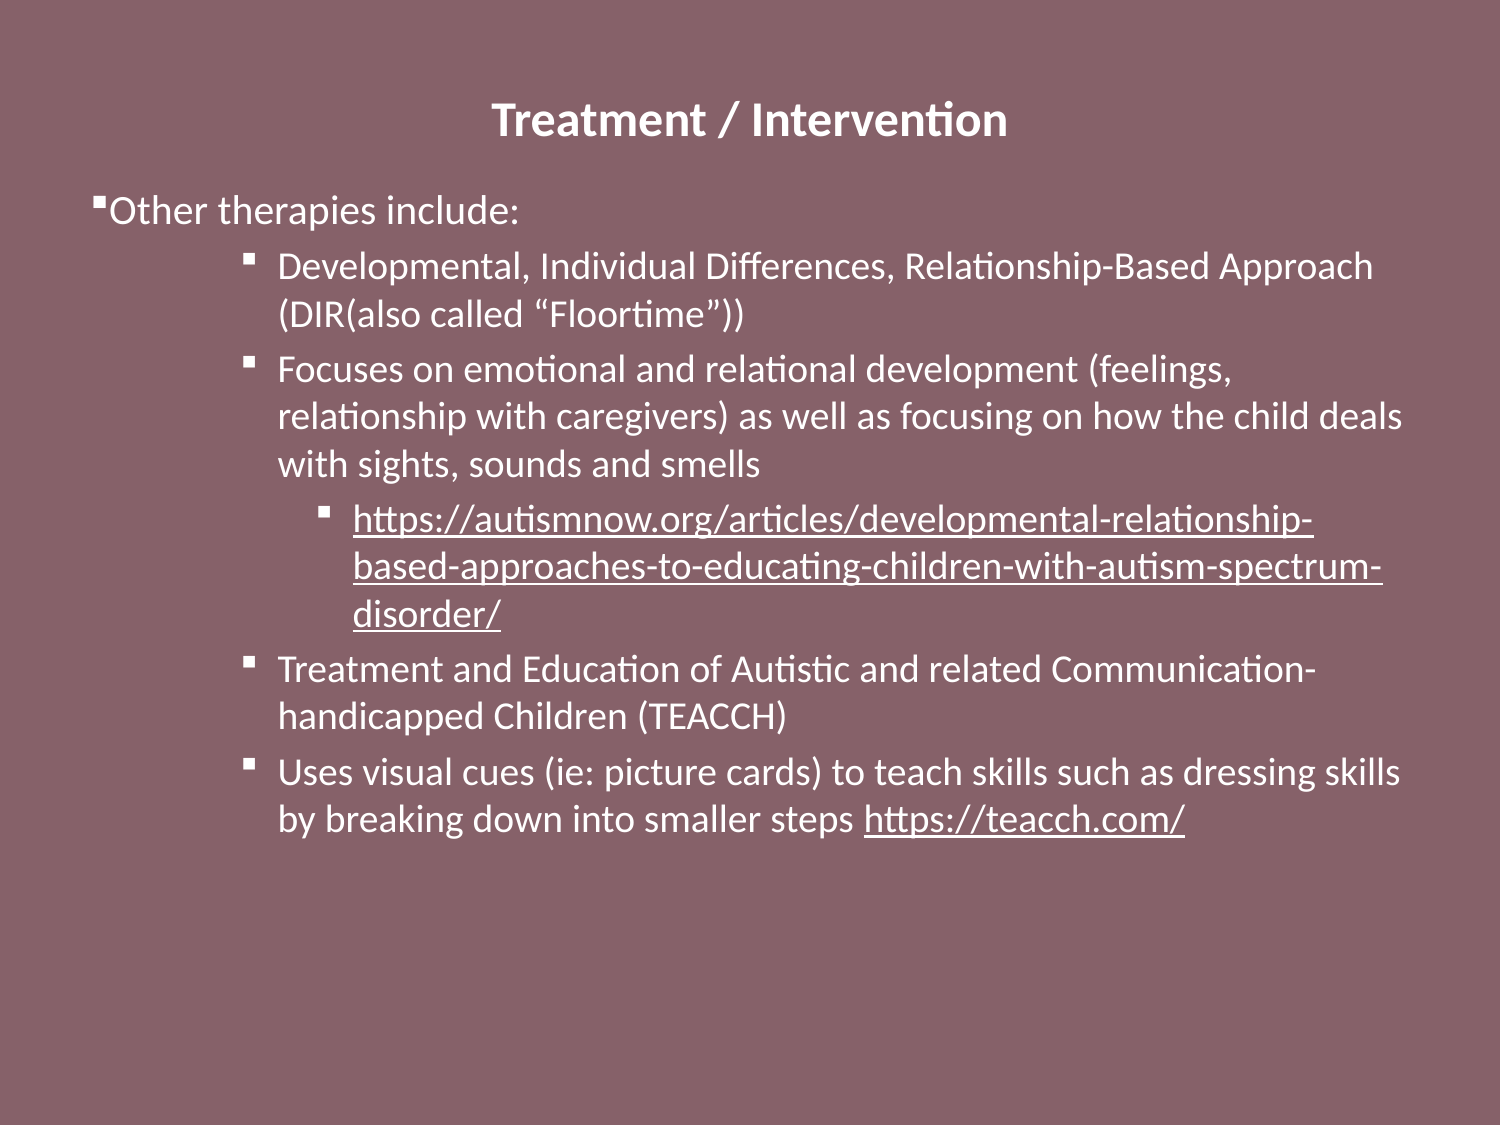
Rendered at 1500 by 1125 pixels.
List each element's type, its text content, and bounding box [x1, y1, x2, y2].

title Treatment / Intervention [75, 45, 1425, 174]
list Other therapies include: Developmental, Individual Differences, Relationship-Based Approach (DIR(also called “Floortime”)) Focuses on emotional and relational development (feelings, relationship with caregivers) as well as focusing on how the child deals with sights, sounds and smells https://autismnow.org/articles/developmental-relationship-based-approaches-to-educating-children-with-autism-spectrum-disorder/ Treatment and Education of Autistic and related Communication-handicapped Children (TEACCH) Uses visual cues (ie: picture cards) to teach skills such as dressing skills by breaking down into smaller steps https://teacch.com/ [75, 174, 1425, 1005]
